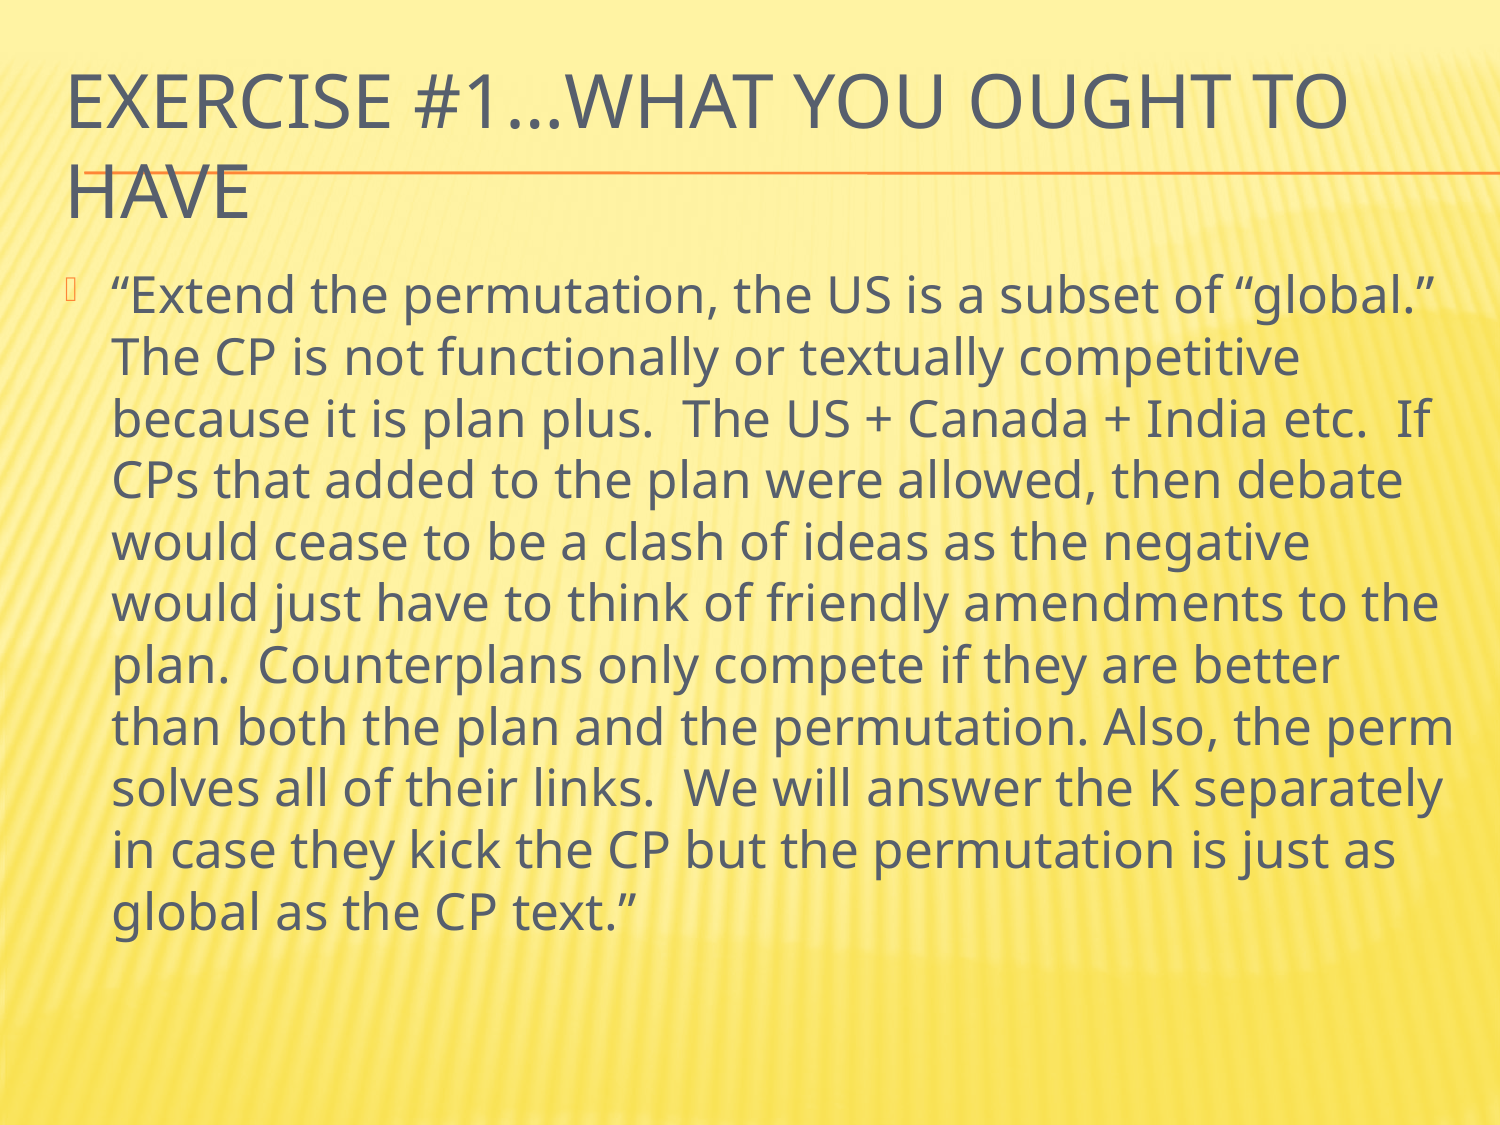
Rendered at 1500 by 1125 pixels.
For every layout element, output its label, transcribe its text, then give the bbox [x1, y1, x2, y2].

list “Extend the permutation, the US is a subset of “global.” The CP is not functionally or textually competitive because it is plan plus. The US + Canada + India etc. If CPs that added to the plan were allowed, then debate would cease to be a clash of ideas as the negative would just have to think of friendly amendments to the plan. Counterplans only compete if they are better than both the plan and the permutation. Also, the perm solves all of their links. We will answer the K separately in case they kick the CP but the permutation is just as global as the CP text.” [50, 254, 1475, 998]
title Exercise #1…what you ought to have [50, 75, 1475, 213]
